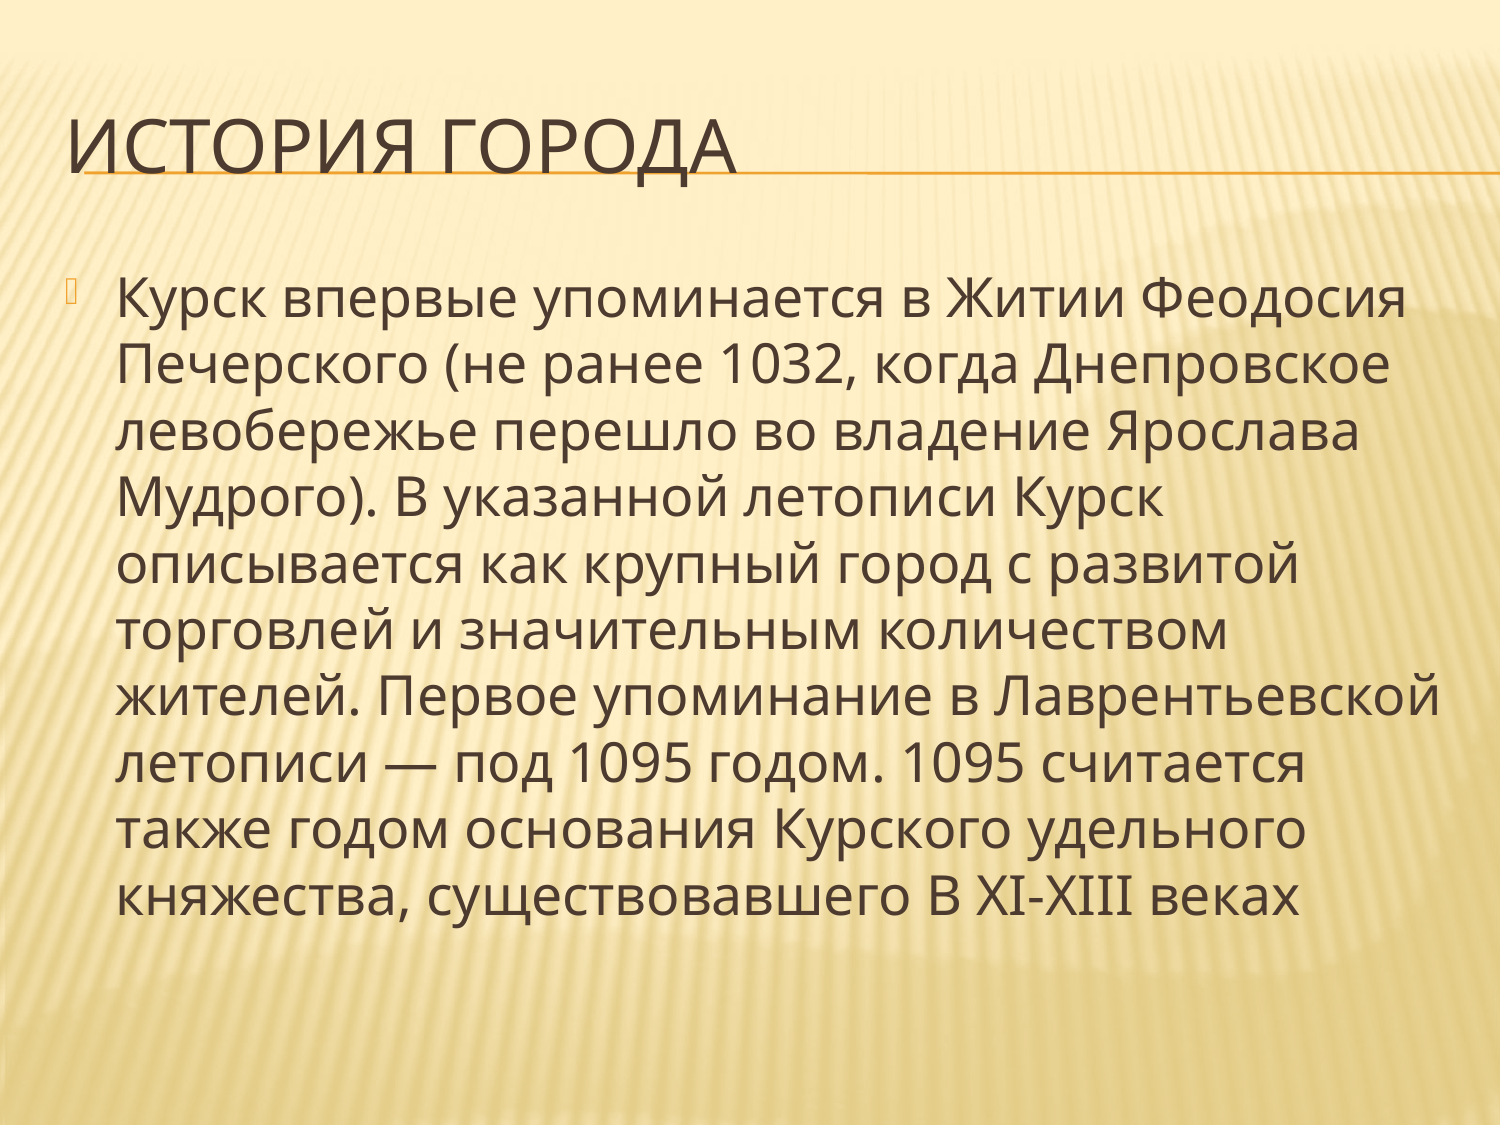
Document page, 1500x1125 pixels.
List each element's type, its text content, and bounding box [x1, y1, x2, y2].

title История города [50, 75, 1475, 213]
list Курск впервые упоминается в Житии Феодосия Печерского (не ранее 1032, когда Днепровское левобережье перешло во владение Ярослава Мудрого). В указанной летописи Курск описывается как крупный город с развитой торговлей и значительным количеством жителей. Первое упоминание в Лаврентьевской летописи — под 1095 годом. 1095 считается также годом основания Курского удельного княжества, существовавшего В XI-XIII веках [50, 254, 1475, 998]
